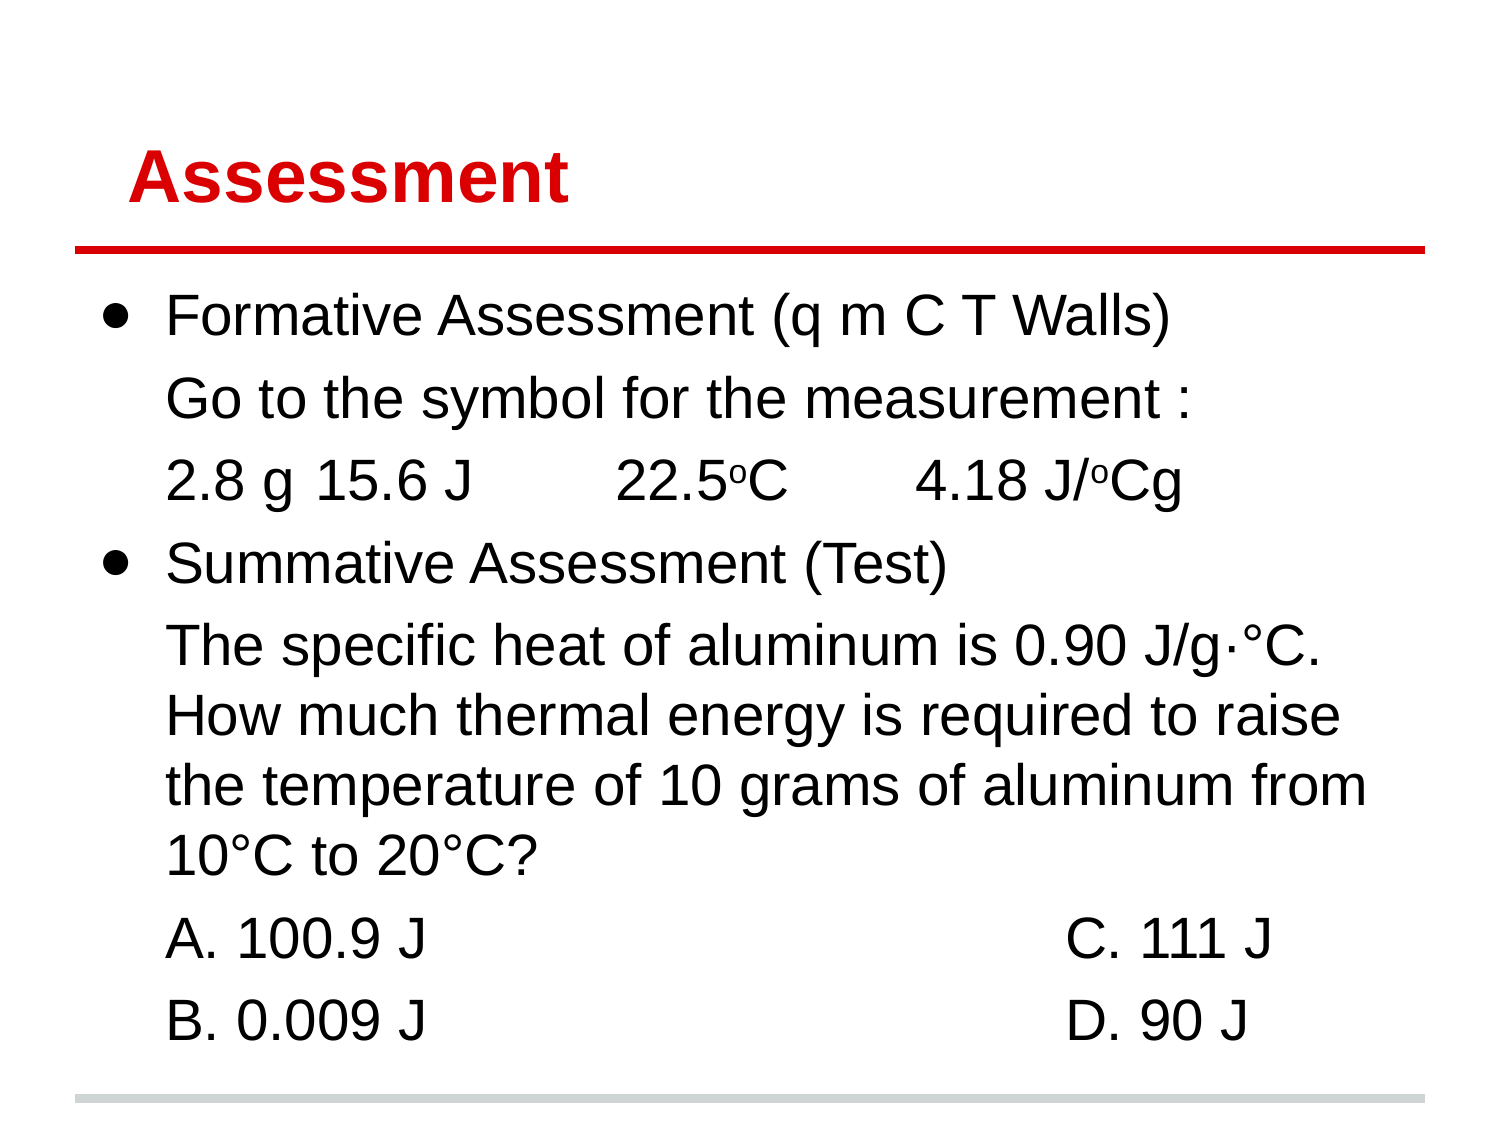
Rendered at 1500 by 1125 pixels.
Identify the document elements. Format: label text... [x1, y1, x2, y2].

title Assessment [75, 45, 1425, 233]
list Formative Assessment (q m C T Walls) Go to the symbol for the measurement : 2.8 g 15.6 J 22.5oC 4.18 J/oCg Summative Assessment (Test) The specific heat of aluminum is 0.90 J/g·°C. How much thermal energy is required to raise the temperature of 10 grams of aluminum from 10°C to 20°C? A. 100.9 J C. 111 J B. 0.009 J D. 90 J [75, 262, 1425, 1078]
